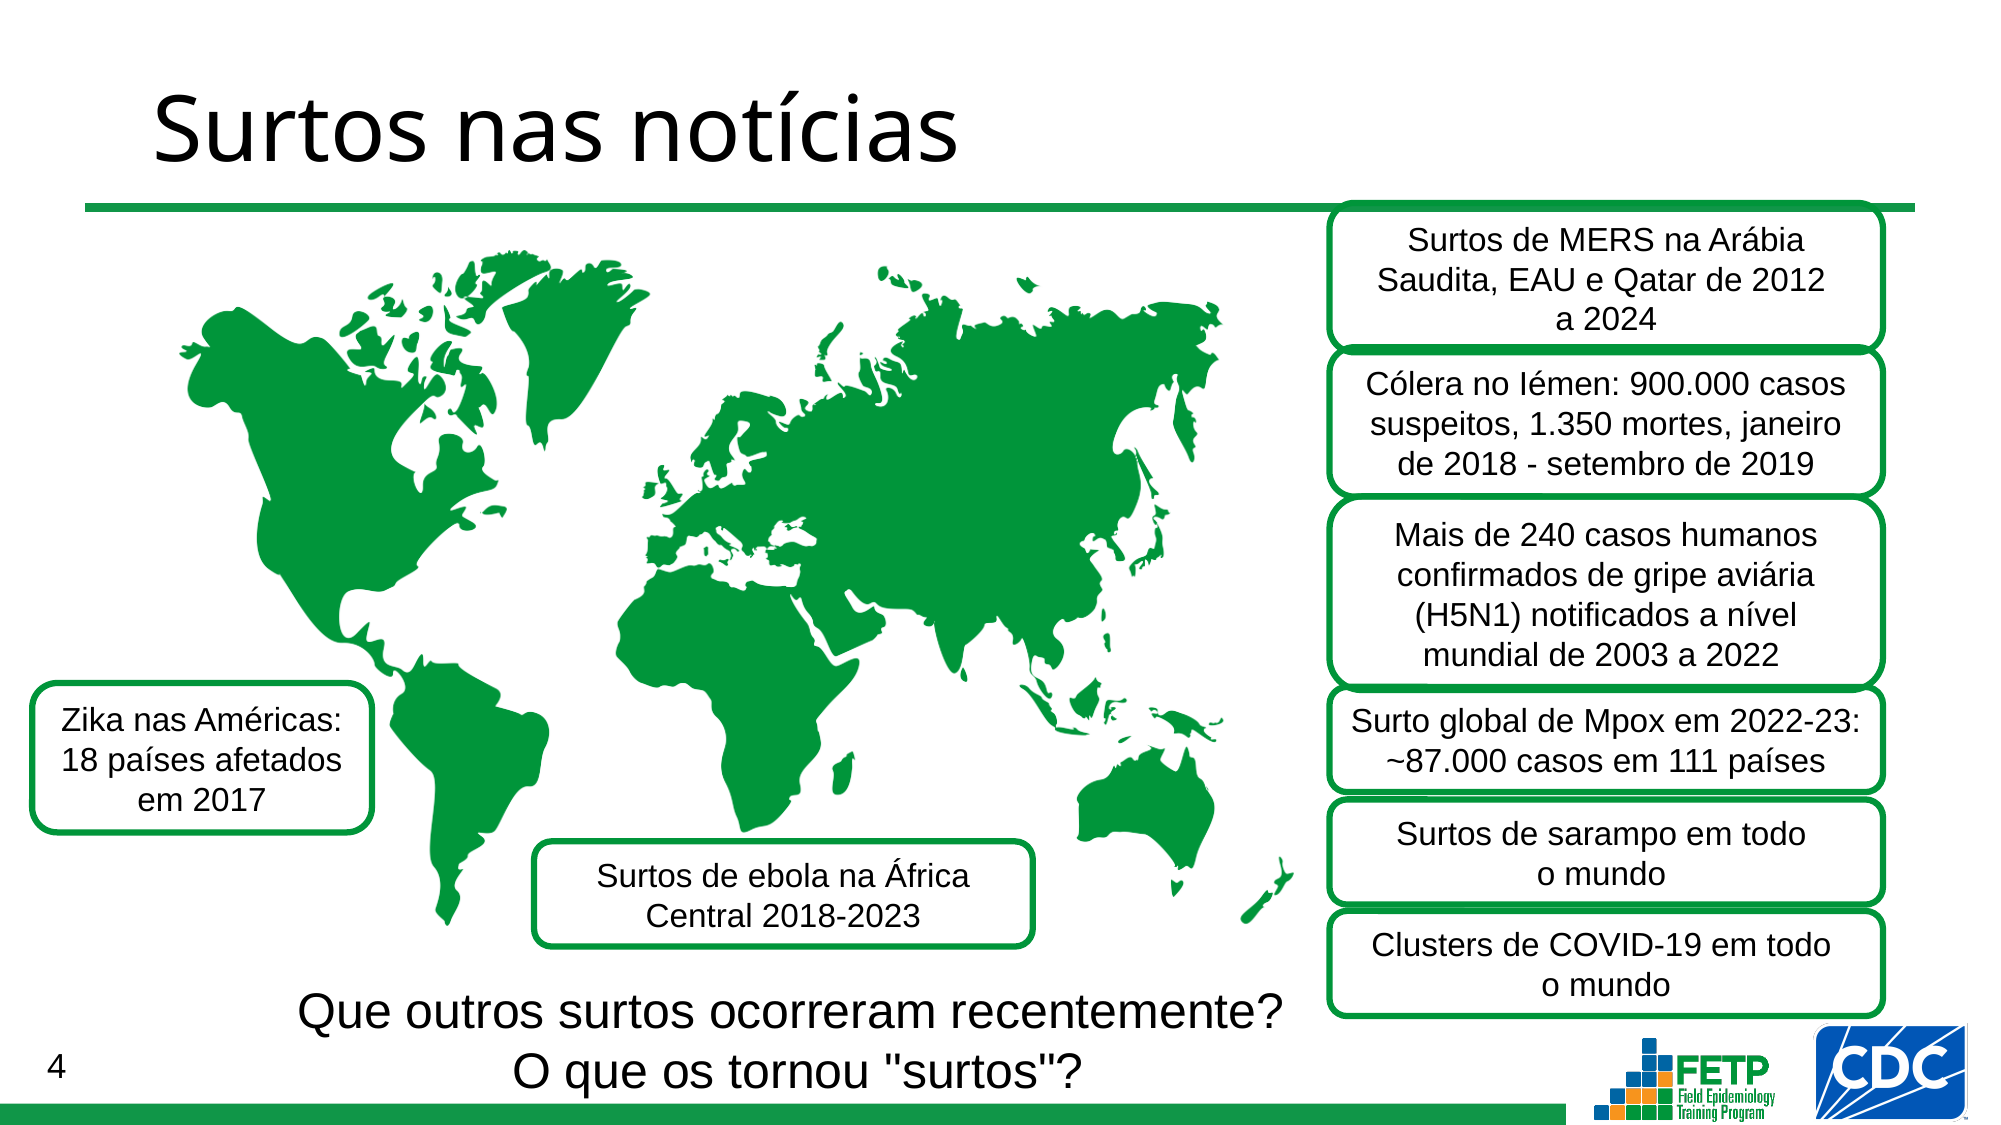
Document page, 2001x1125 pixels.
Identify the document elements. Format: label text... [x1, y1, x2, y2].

text_box Que outros surtos ocorreram recentemente? O que os tornou "surtos"? [64, 970, 1533, 1106]
text_box Surtos de MERS na Arábia Saudita, EAU e Qatar de 2012 a 2024 [1330, 203, 1883, 353]
text_box Cólera no Iémen: 900.000 casos suspeitos, 1.350 mortes, janeiro de 2018 - setembro de 2019 [1357, 350, 1883, 497]
text_box Zika nas Américas: 18 países afetados em 2017 [32, 682, 116, 833]
text_box Mais de 240 casos humanos confirmados de gripe aviária (H5N1) notificados a nível mundial de 2003 a 2022 [1357, 496, 1883, 691]
text_box Surtos de sarampo em todo o mundo [1357, 799, 1883, 905]
title Surtos nas notícias [137, 75, 1863, 207]
picture [116, 222, 1357, 952]
picture [1813, 1023, 1968, 1122]
text_box Clusters de COVID-19 em todo o mundo [1329, 910, 1883, 1017]
text_box Surto global de Mpox em 2022-23: ~87.000 casos em 111 países [1357, 687, 1883, 793]
picture [1594, 1038, 1775, 1122]
